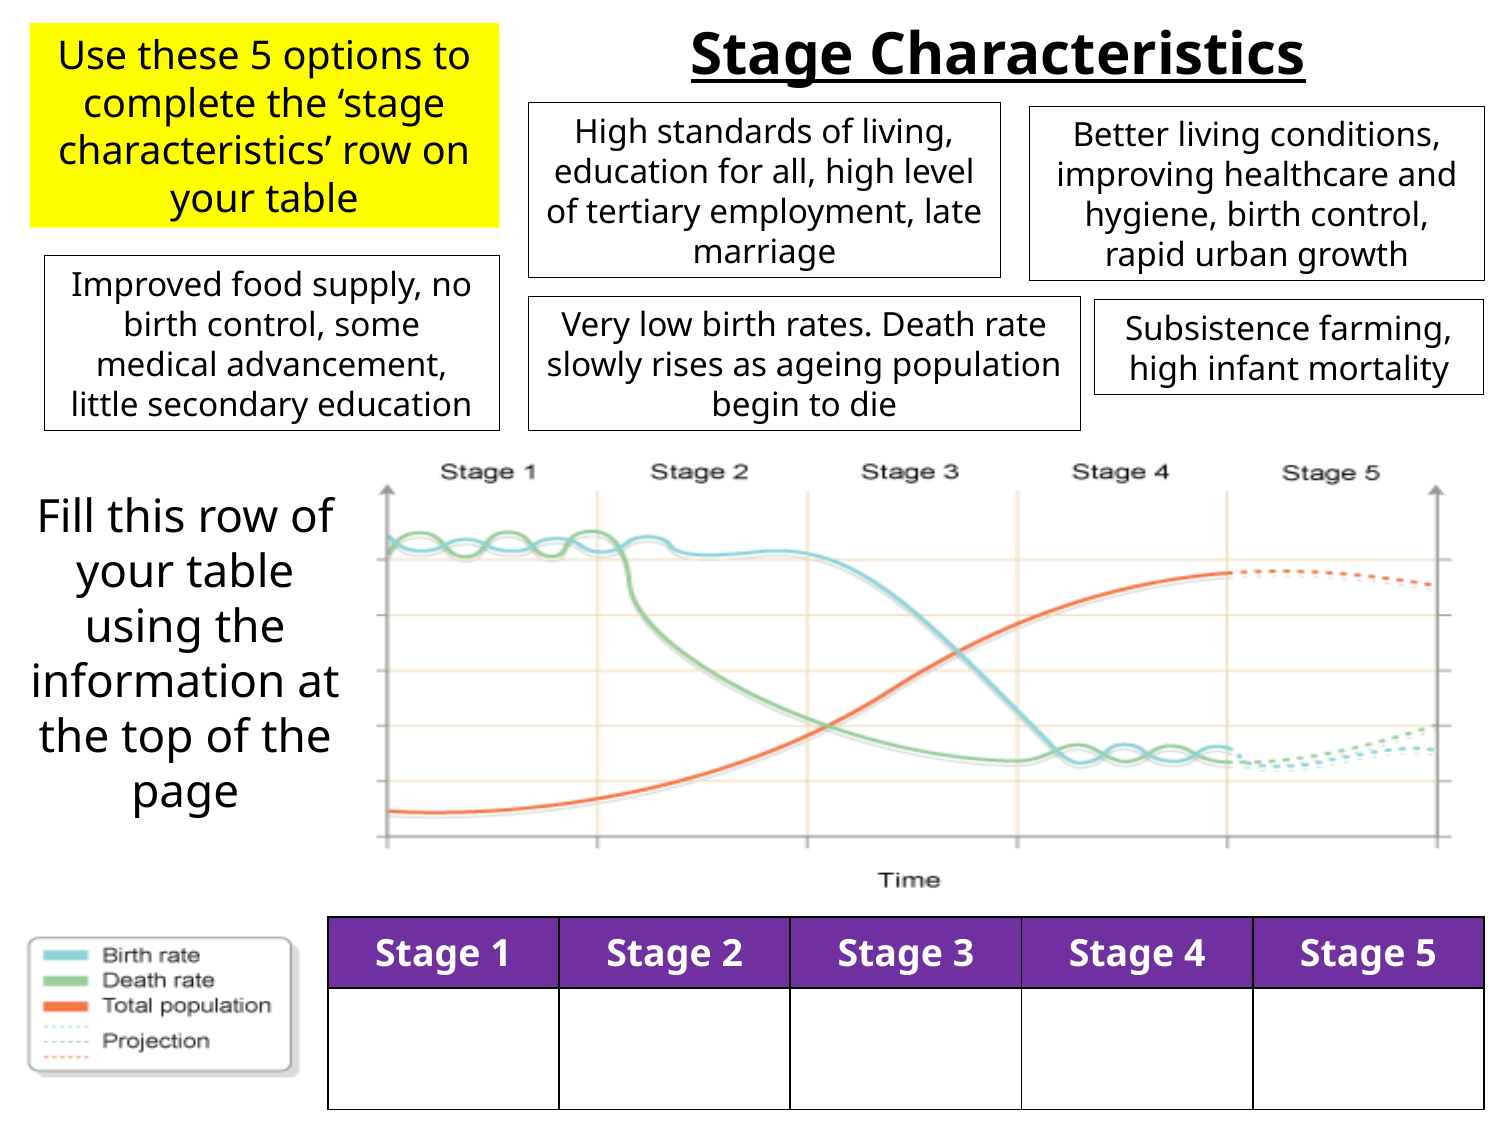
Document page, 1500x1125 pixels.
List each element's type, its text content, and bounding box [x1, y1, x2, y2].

table_header Stage 3 [791, 918, 1021, 987]
table_cell [1022, 989, 1252, 1109]
table_cell [329, 989, 558, 1109]
text_box Very low birth rates. Death rate slowly rises as ageing population begin to die [528, 296, 1081, 431]
text_box Improved food supply, no birth control, some medical advancement, little secondary education [44, 255, 500, 431]
table_header Stage 1 [329, 918, 558, 987]
table_cell [560, 989, 789, 1109]
text_box High standards of living, education for all, high level of tertiary employment, late marriage [528, 102, 1001, 278]
table_header Stage 2 [560, 918, 789, 987]
table_cell [1254, 989, 1483, 1109]
picture [12, 916, 313, 1097]
table_header Stage 4 [1022, 918, 1252, 987]
picture [376, 444, 1453, 898]
text_box Use these 5 options to complete the ‘stage characteristics’ row on your table [29, 23, 500, 228]
text_box Fill this row of your table using the information at the top of the page [5, 479, 366, 825]
text_box Better living conditions, improving healthcare and hygiene, birth control, rapid urban growth [1029, 106, 1485, 281]
text_box Stage Characteristics [499, 8, 1498, 94]
text_box Subsistence farming, high infant mortality [1094, 299, 1484, 395]
table_cell [791, 989, 1021, 1109]
table_header Stage 5 [1254, 918, 1483, 987]
